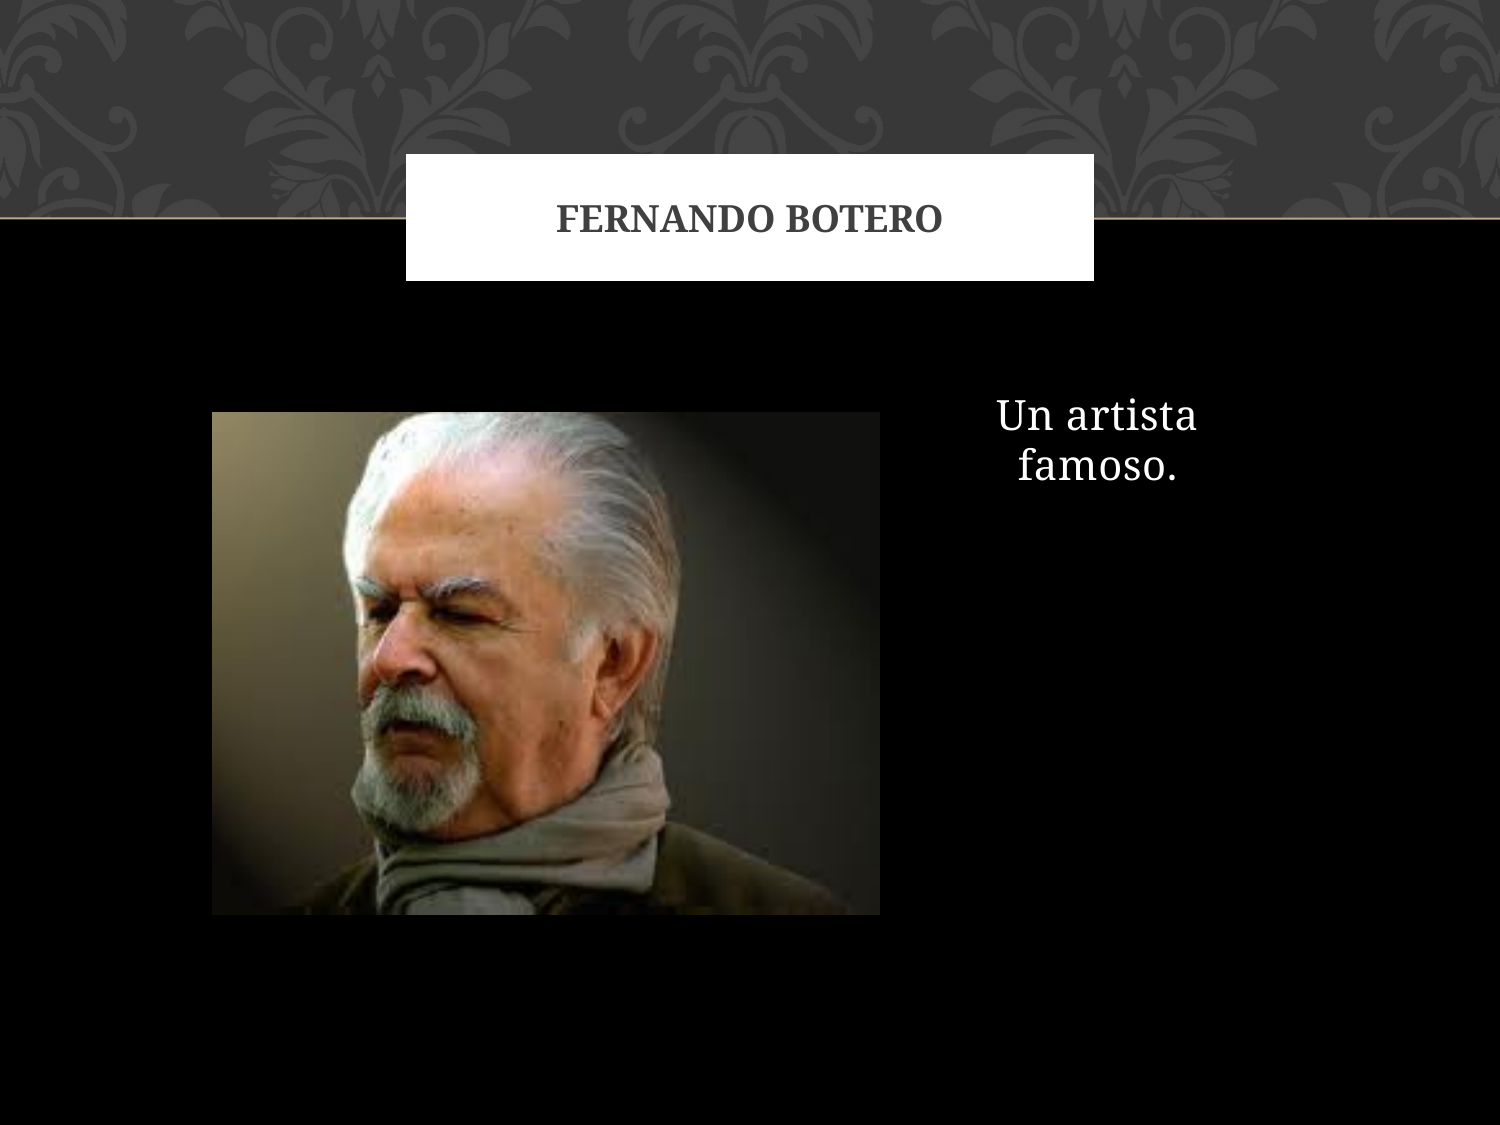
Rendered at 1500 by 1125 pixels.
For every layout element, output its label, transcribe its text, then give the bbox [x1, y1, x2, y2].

title Fernando Botero [406, 154, 1094, 281]
list Un artista famoso. [912, 381, 1283, 957]
picture [212, 412, 880, 915]
